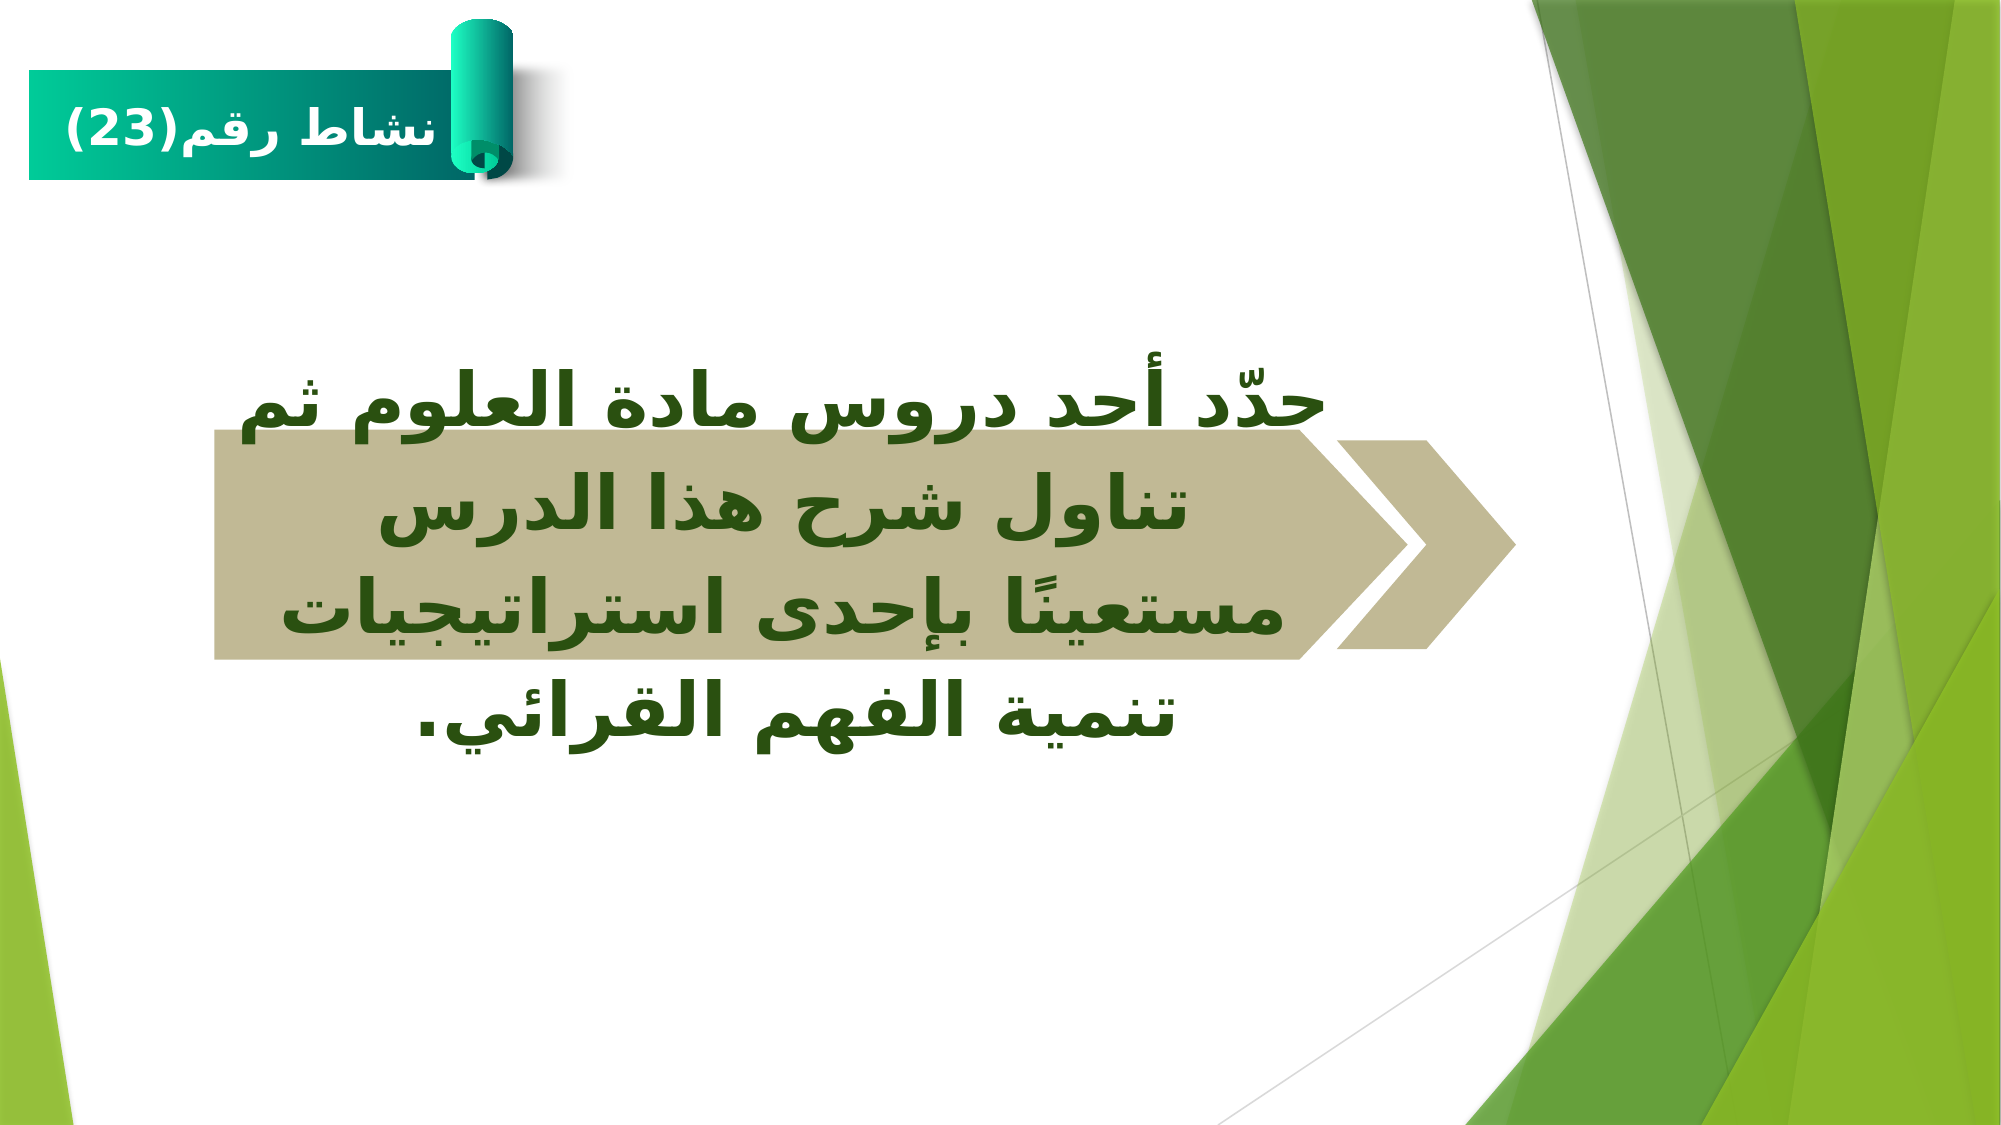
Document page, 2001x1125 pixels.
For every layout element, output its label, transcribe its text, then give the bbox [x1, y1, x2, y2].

text_box حدّد أحد دروس مادة العلوم ثم تناول شرح هذا الدرس مستعينًا بإحدى استراتيجيات تنمية الفهم القرائي. [212, 428, 1409, 662]
text_box [1335, 438, 1518, 651]
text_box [28, 18, 579, 190]
